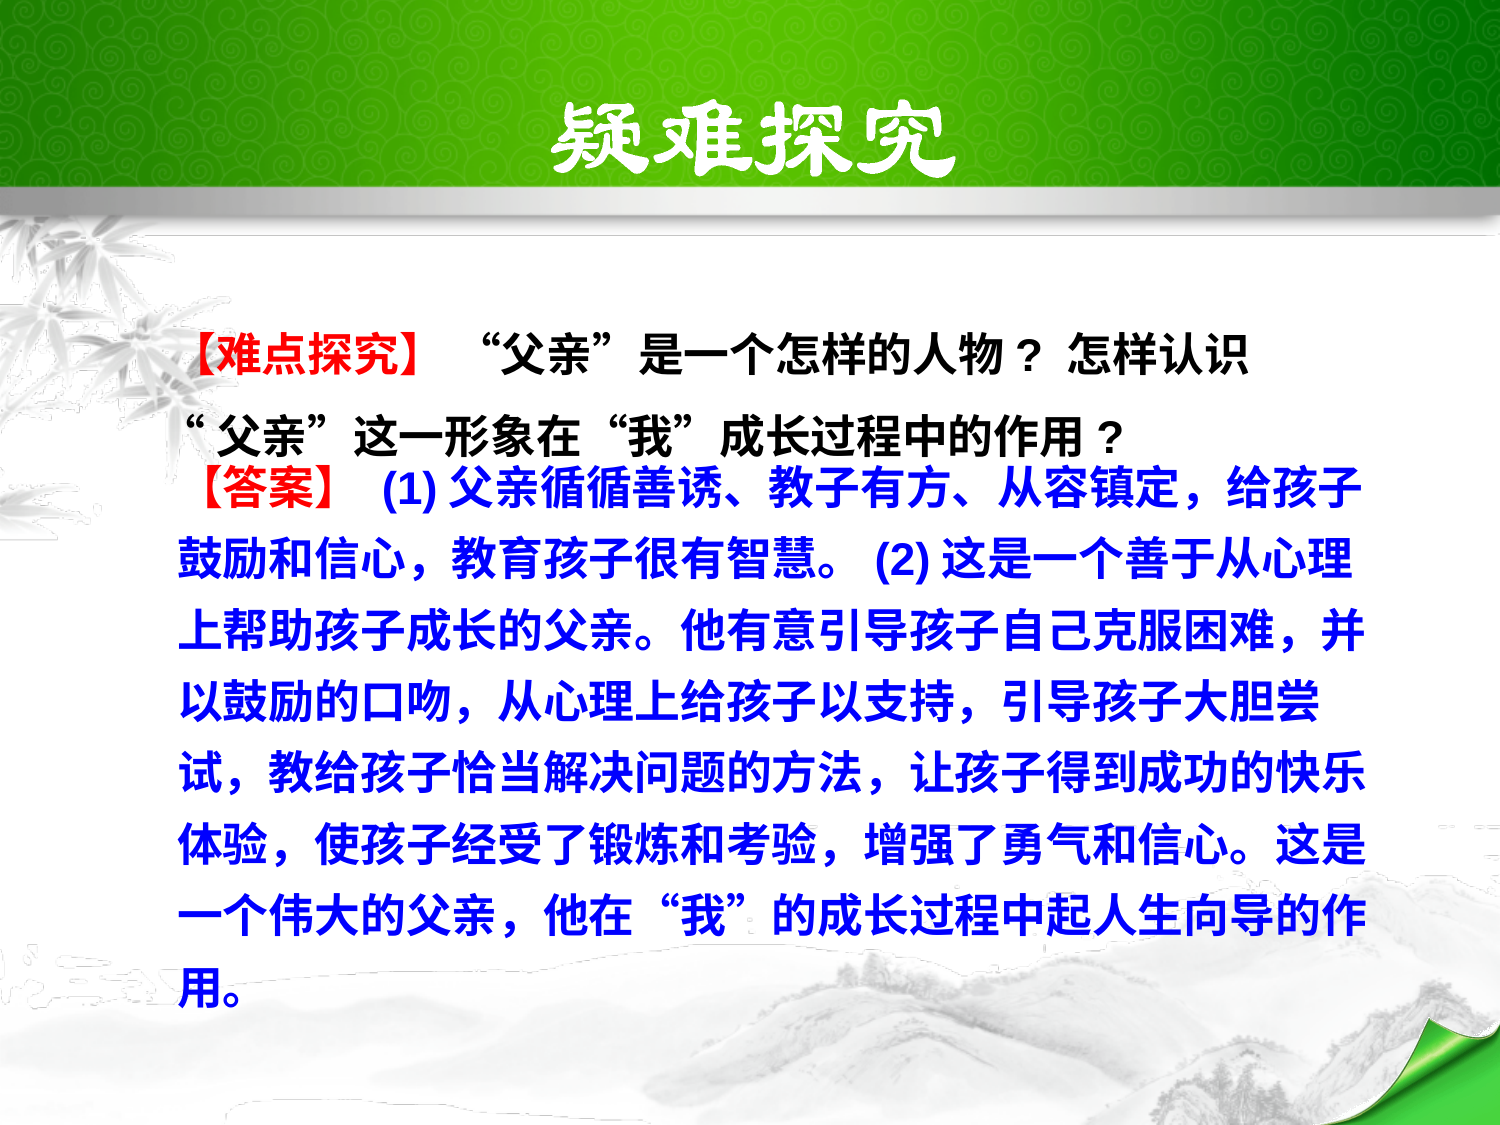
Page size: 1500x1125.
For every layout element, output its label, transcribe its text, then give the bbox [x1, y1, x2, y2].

picture [0, 0, 1500, 570]
text_box 【答案】 (1)父亲循循善诱、教子有方、从容镇定，给孩子鼓励和信心，教育孩子很有智慧。(2)这是一个善于从心理上帮助孩子成长的父亲。他有意引导孩子自己克服困难，并以鼓励的口吻，从心理上给孩子以支持，引导孩子大胆尝试，教给孩子恰当解决问题的方法，让孩子得到成功的快乐体验，使孩子经受了锻炼和考验，增强了勇气和信心。这是一个伟大的父亲，他在“我”的成长过程中起人生向导的作用。 [162, 579, 1407, 777]
picture [0, 779, 1500, 1125]
